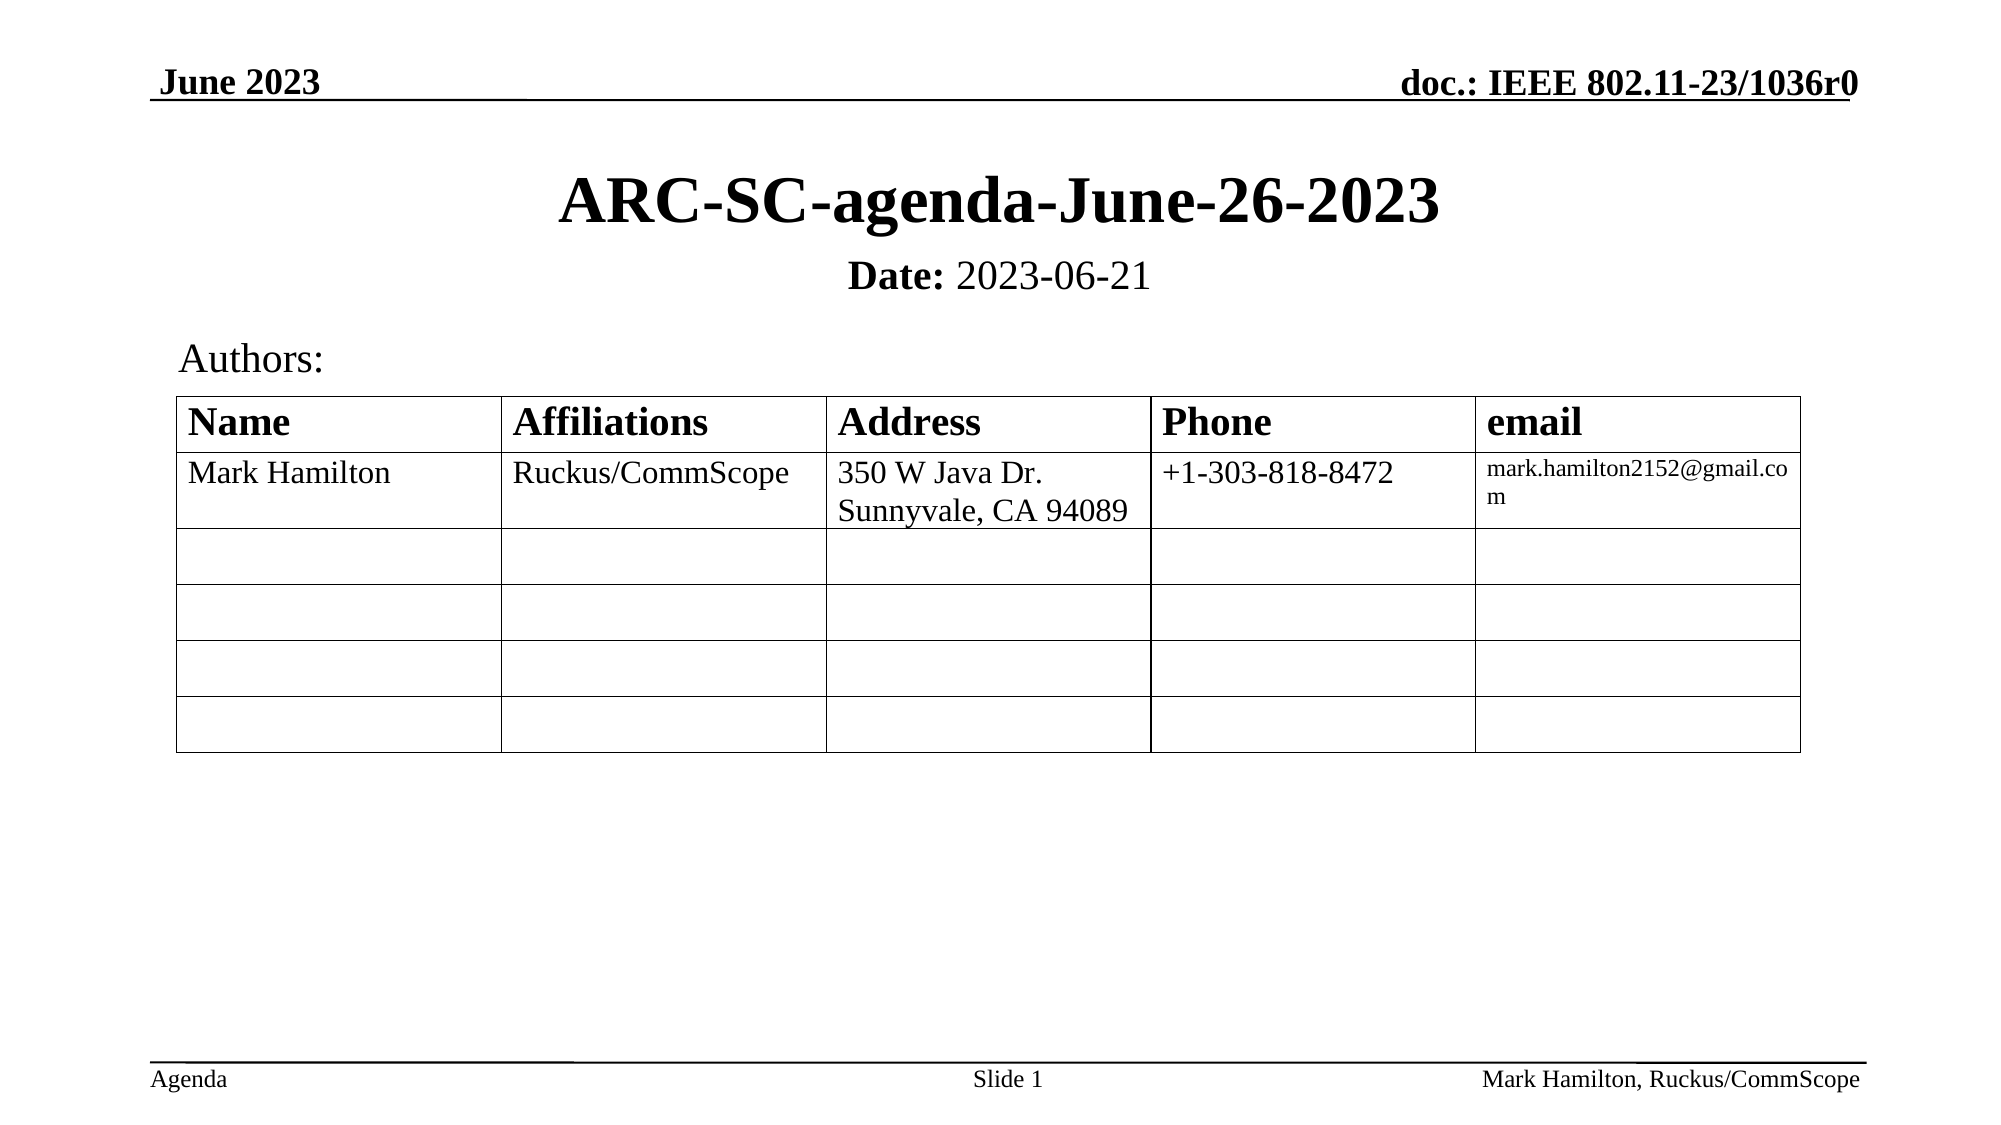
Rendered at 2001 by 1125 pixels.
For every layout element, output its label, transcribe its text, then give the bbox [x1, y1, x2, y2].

title ARC-SC-agenda-June-26-2023 [149, 151, 1851, 241]
subtitle Date: 2023-06-21 [299, 239, 1701, 319]
slide_number Slide 1 [950, 1061, 1067, 1123]
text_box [161, 396, 1850, 804]
text_box Authors: [162, 323, 401, 387]
